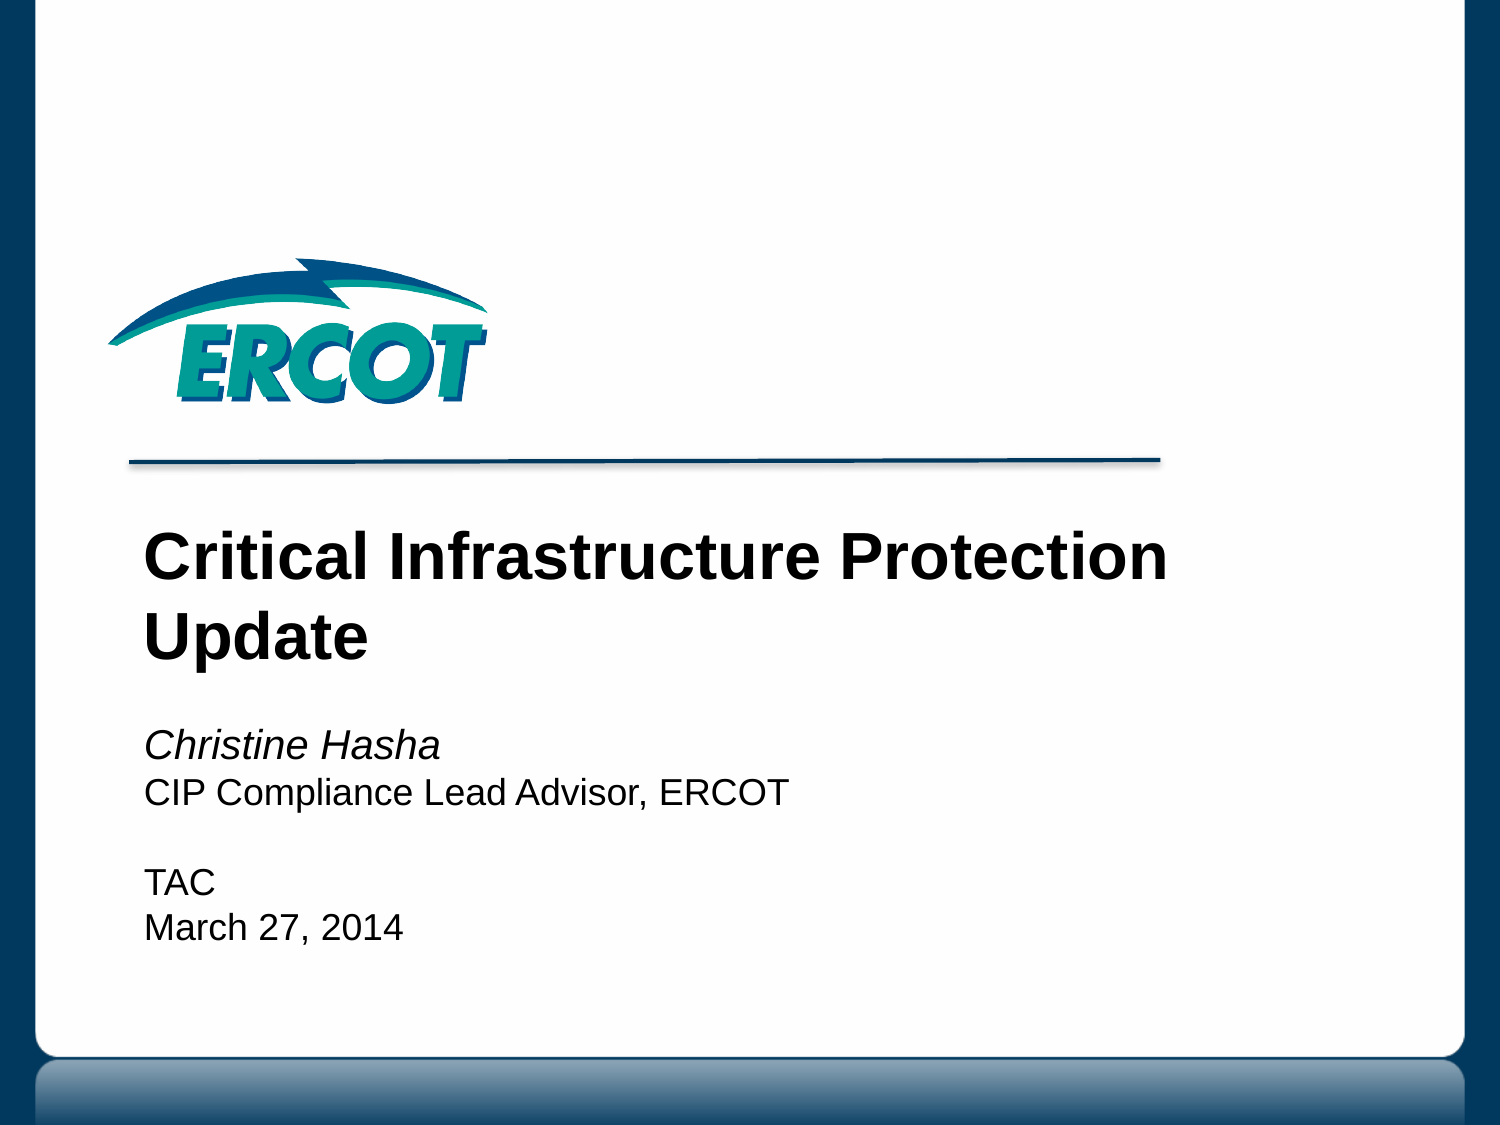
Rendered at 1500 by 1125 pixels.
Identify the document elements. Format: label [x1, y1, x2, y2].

picture [35, 0, 1465, 1125]
text_box [98, 245, 1367, 961]
